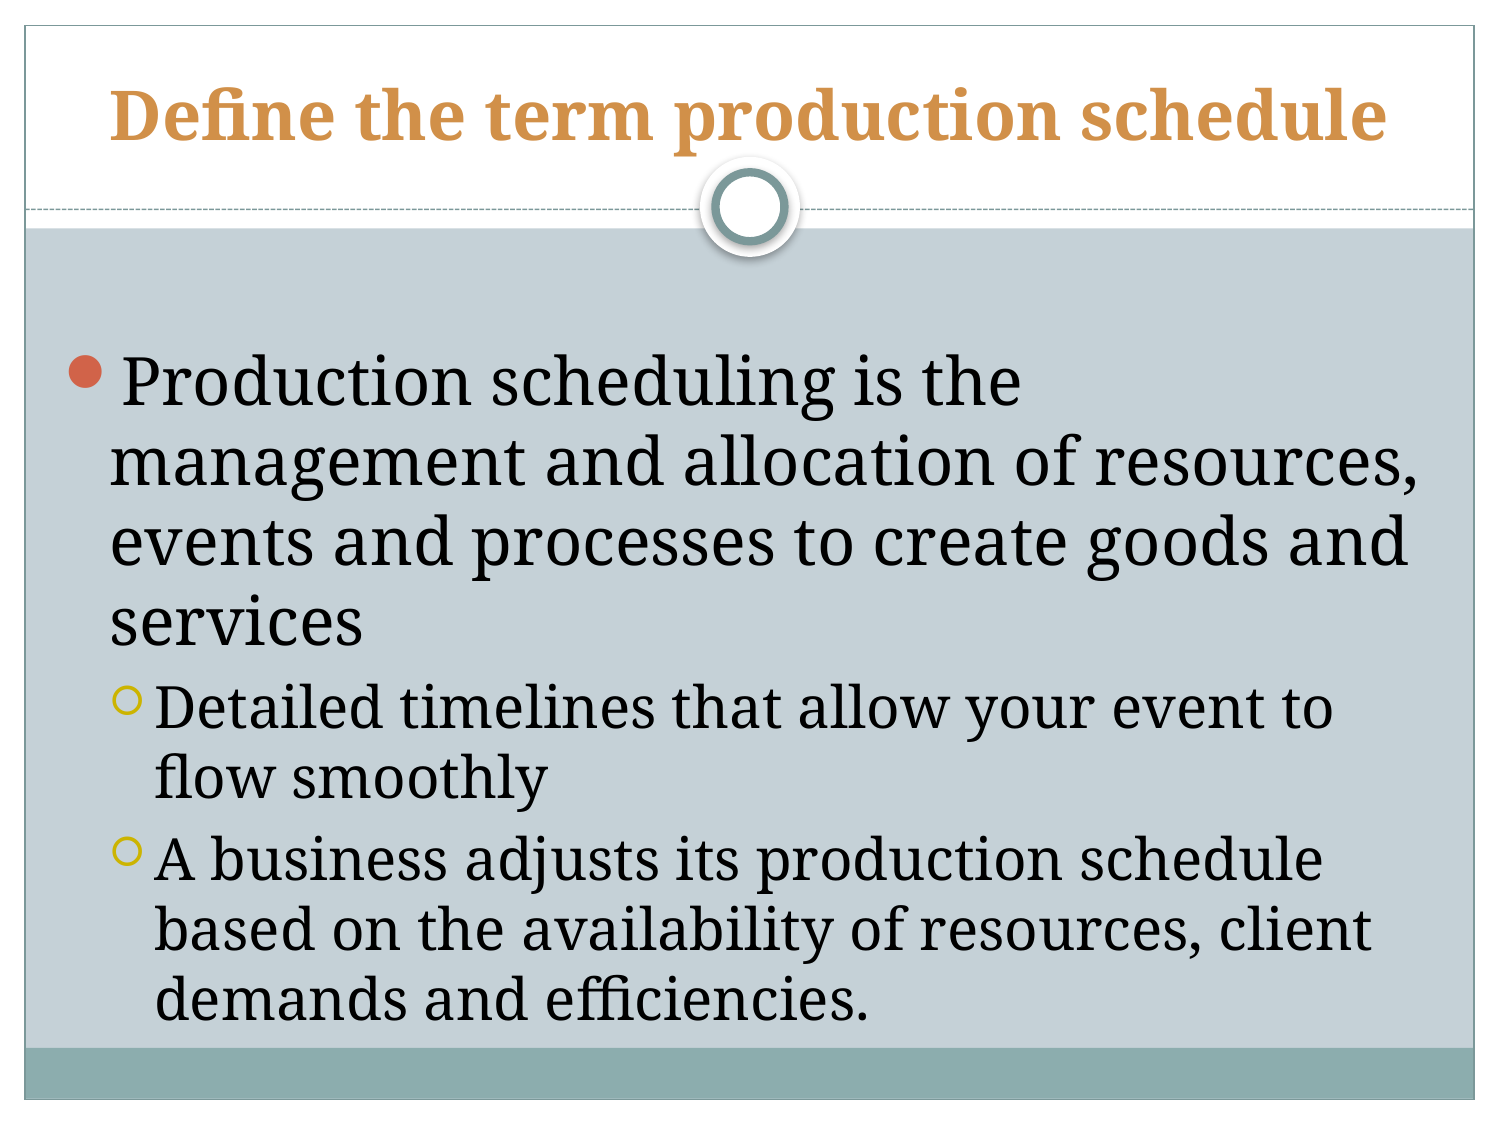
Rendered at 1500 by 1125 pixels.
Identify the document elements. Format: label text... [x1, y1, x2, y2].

title Define the term production schedule [49, 37, 1450, 162]
list Production scheduling is the management and allocation of resources, events and processes to create goods and services Detailed timelines that allow your event to flow smoothly A business adjusts its production schedule based on the availability of resources, client demands and efficiencies. [49, 250, 1445, 1050]
